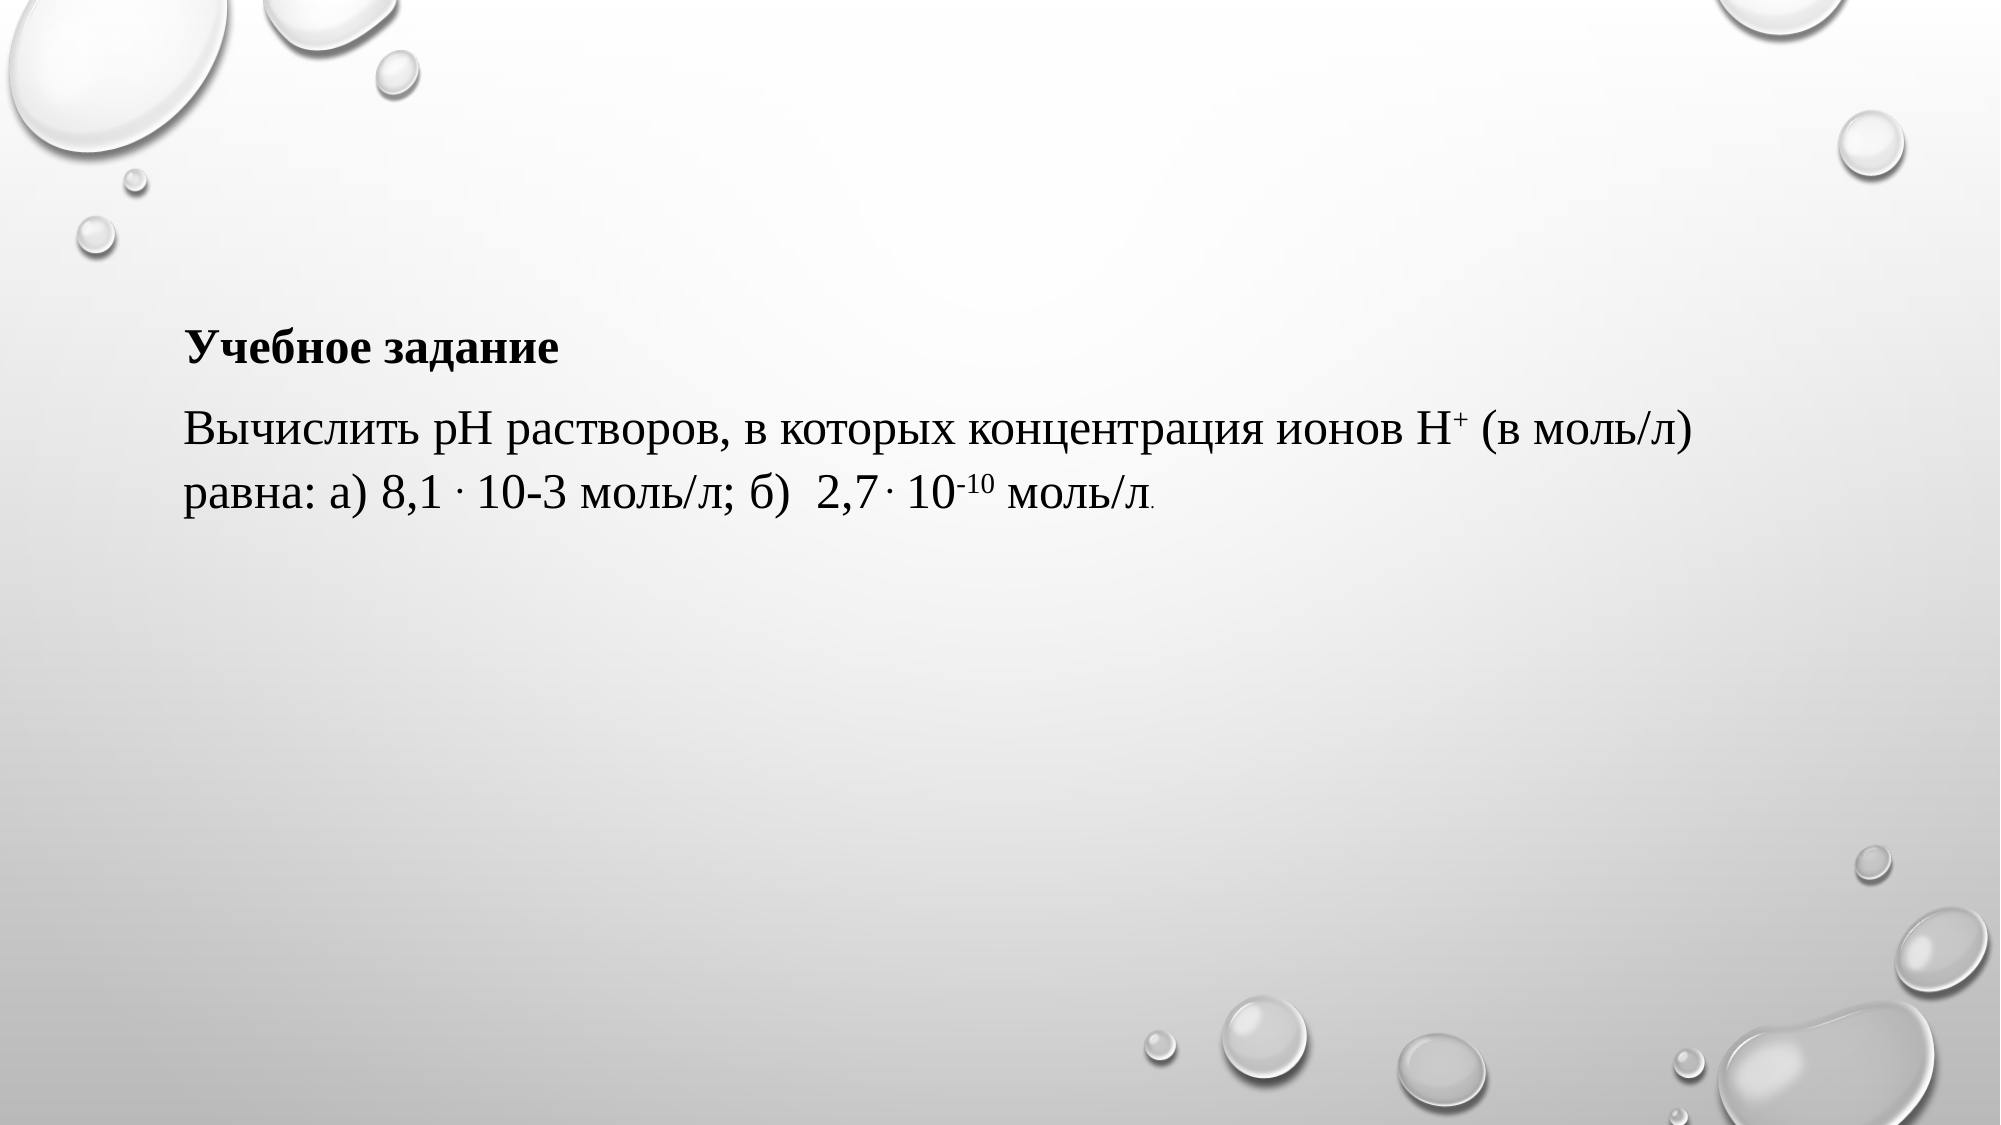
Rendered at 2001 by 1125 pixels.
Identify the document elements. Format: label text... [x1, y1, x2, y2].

picture [0, 0, 2000, 1125]
text_box Учебное задание Вычислить рН растворов, в которых концентрация ионов Н+ (в моль/л) равна: а) 8,1 . 10-3 моль/л; б) 2,7 . 10-10 моль/л. [168, 224, 1721, 526]
